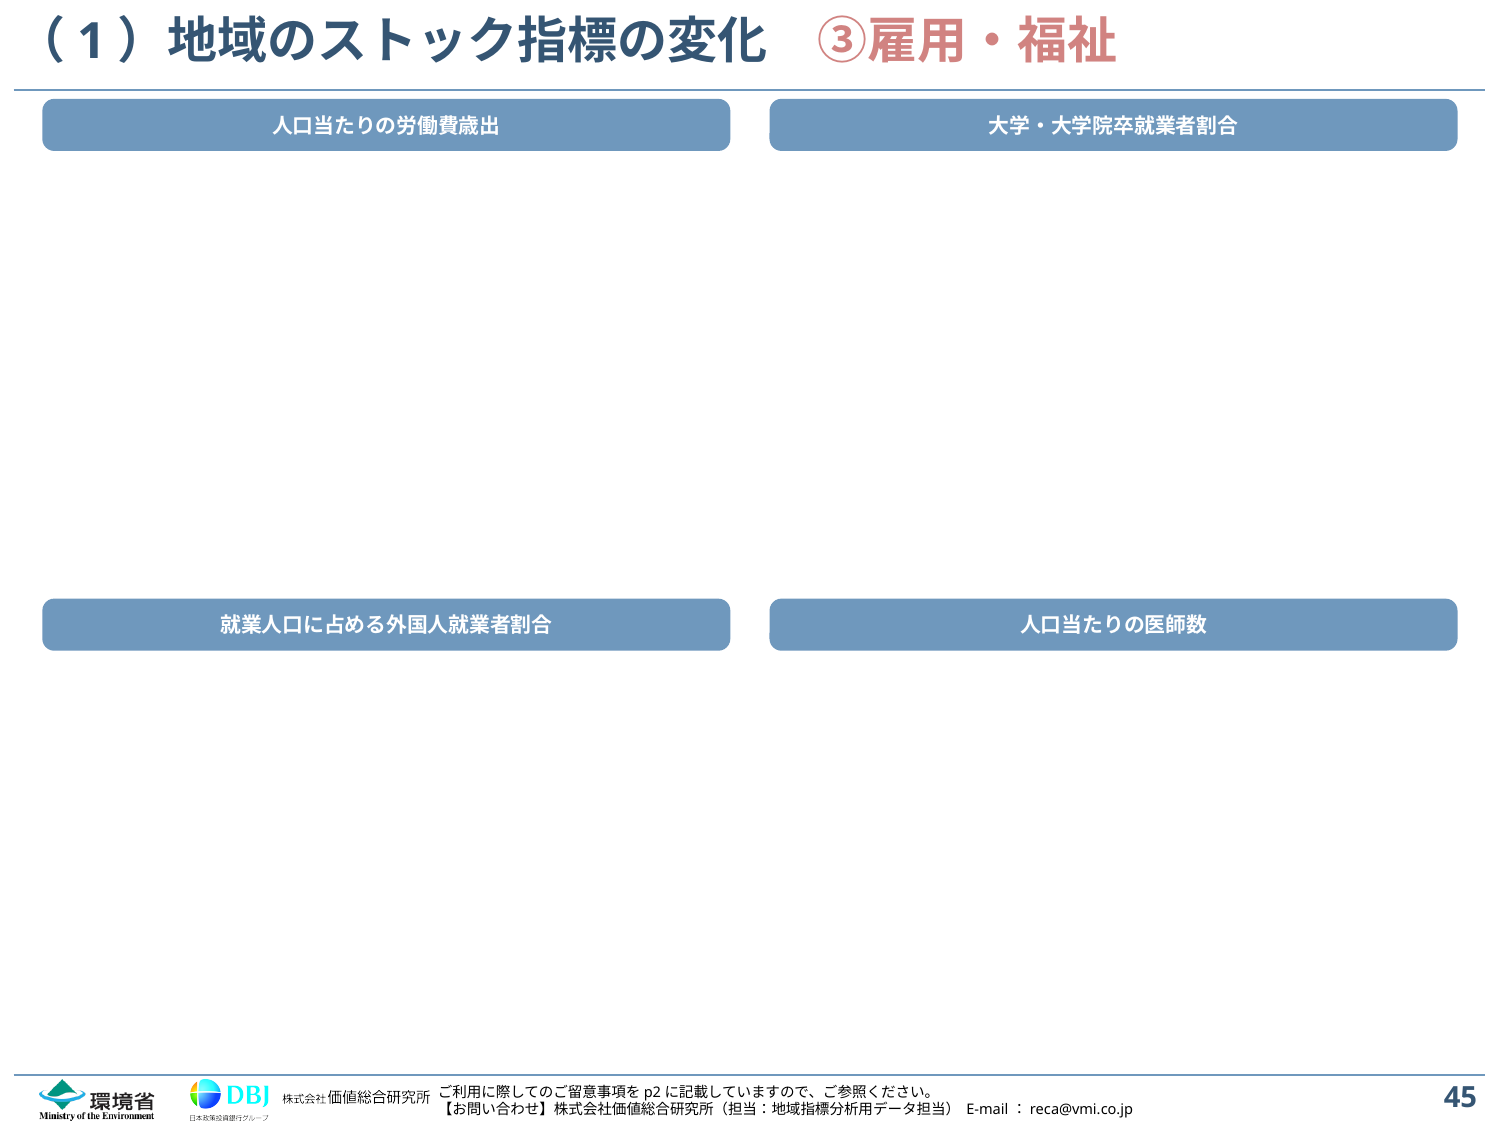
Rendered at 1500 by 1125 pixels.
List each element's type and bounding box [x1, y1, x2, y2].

text_box [769, 98, 1458, 151]
picture [36, 1079, 157, 1124]
title [0, 0, 1500, 87]
text_box [42, 598, 731, 651]
text_box [769, 598, 1458, 651]
text_box [42, 98, 731, 151]
picture [186, 1076, 434, 1125]
slide_number [1427, 1070, 1493, 1112]
